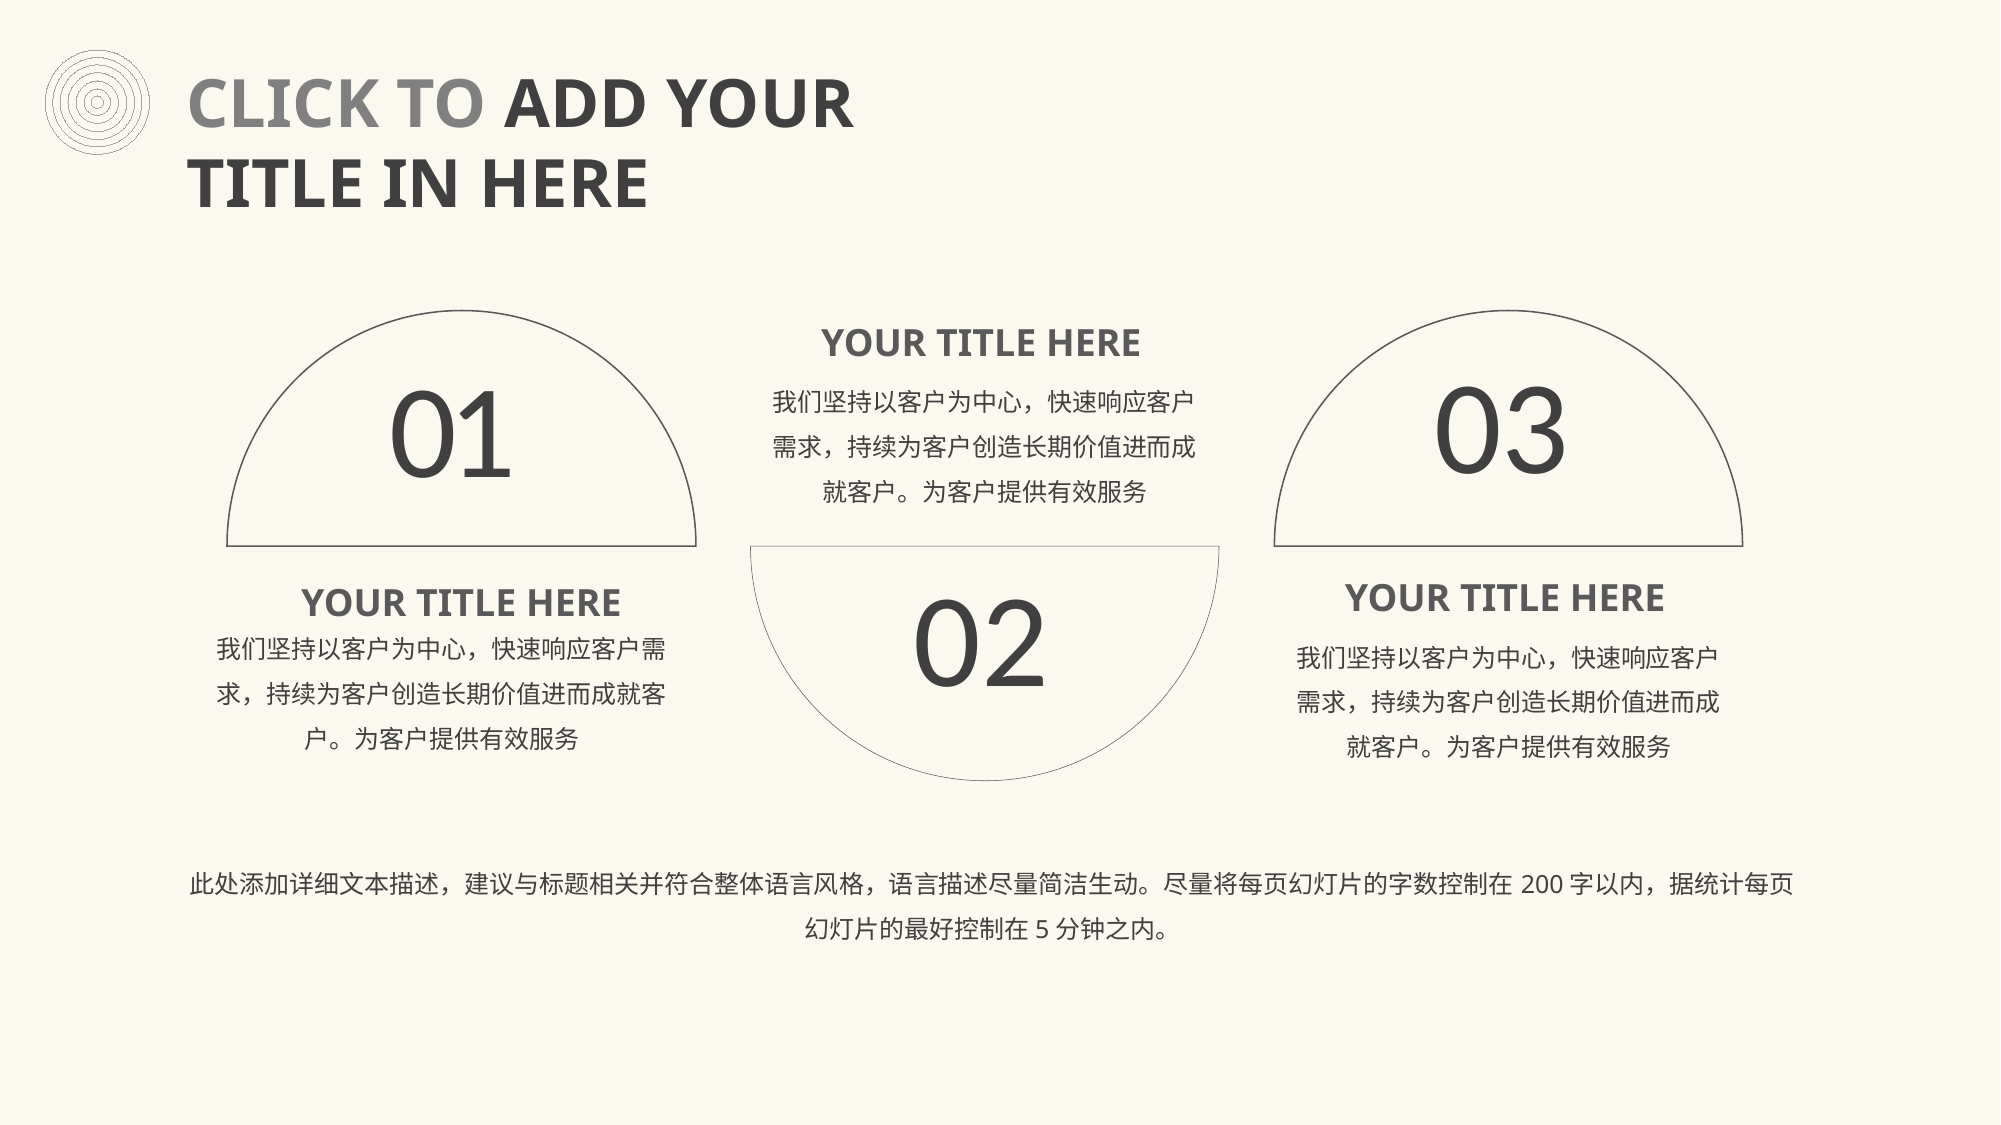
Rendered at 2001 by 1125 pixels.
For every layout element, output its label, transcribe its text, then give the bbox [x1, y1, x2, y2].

text_box YOUR TITLE HERE [227, 569, 696, 624]
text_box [1274, 310, 1743, 547]
text_box YOUR TITLE HERE [1266, 565, 1744, 620]
text_box 我们坚持以客户为中心，快速响应客户需求，持续为客户创造长期价值进而成就客户。为客户提供有效服务 [750, 364, 1219, 514]
text_box 我们坚持以客户为中心，快速响应客户需求，持续为客户创造长期价值进而成就客户。为客户提供有效服务 [187, 610, 696, 761]
text_box YOUR TITLE HERE [747, 309, 1216, 364]
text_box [226, 310, 696, 547]
text_box CLICK TO ADD YOUR TITLE IN HERE [171, 53, 1008, 228]
text_box 此处添加详细文本描述，建议与标题相关并符合整体语言风格，语言描述尽量简洁生动。尽量将每页幻灯片的字数控制在200字以内，据统计每页幻灯片的最好控制在5分钟之内。 [162, 843, 1822, 978]
text_box 我们坚持以客户为中心，快速响应客户需求，持续为客户创造长期价值进而成就客户。为客户提供有效服务 [1273, 620, 1744, 770]
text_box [750, 546, 1219, 781]
